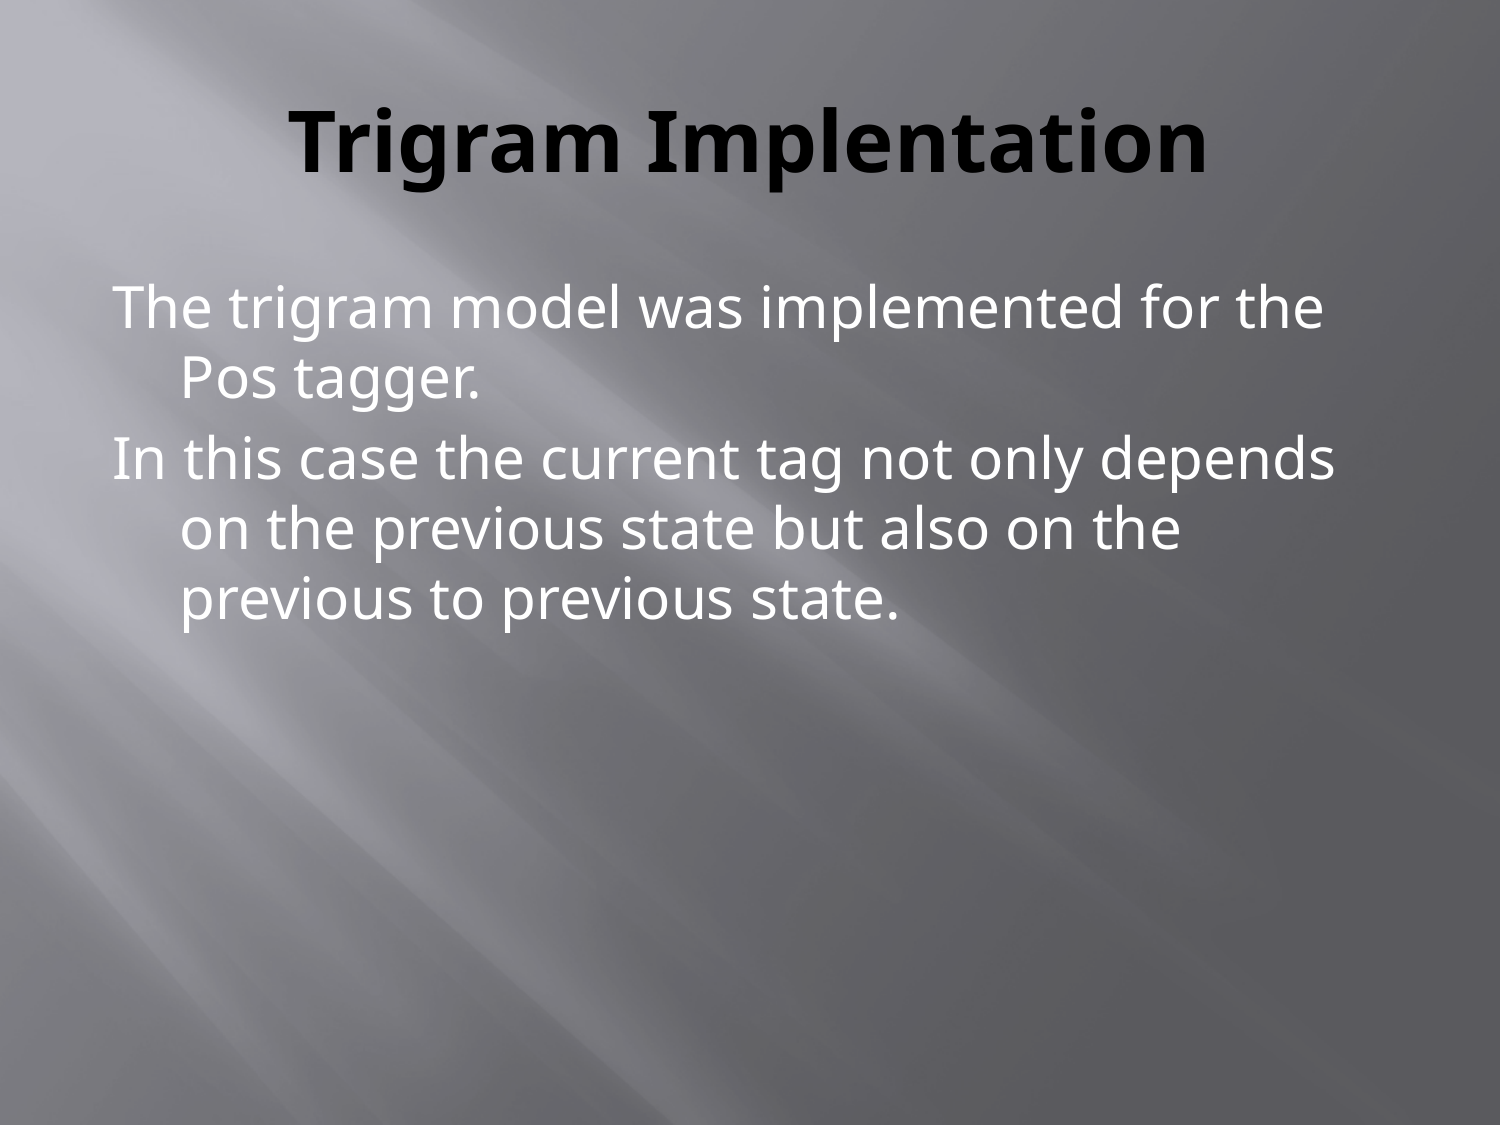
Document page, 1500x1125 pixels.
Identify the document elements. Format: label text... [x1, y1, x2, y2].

title Trigram Implentation [75, 45, 1425, 233]
list The trigram model was implemented for the Pos tagger. In this case the current tag not only depends on the previous state but also on the previous to previous state. [75, 262, 1425, 1035]
